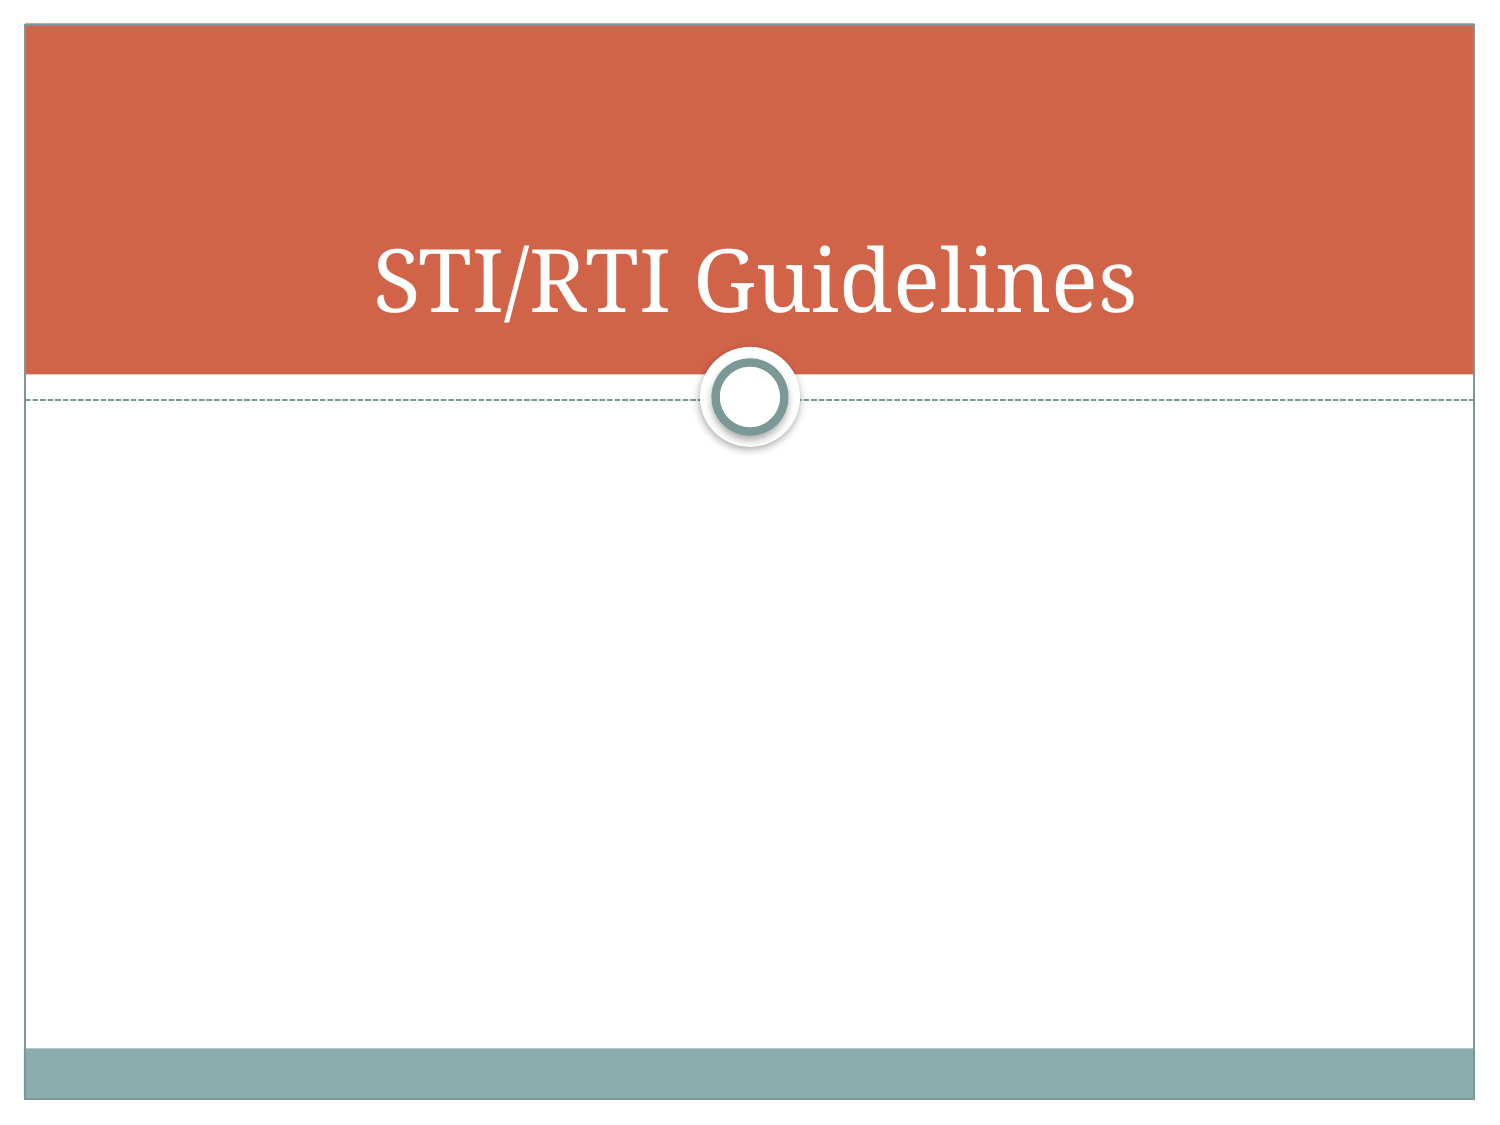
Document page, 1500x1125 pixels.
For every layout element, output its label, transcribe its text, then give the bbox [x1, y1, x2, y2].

title STI/RTI Guidelines [118, 87, 1394, 338]
